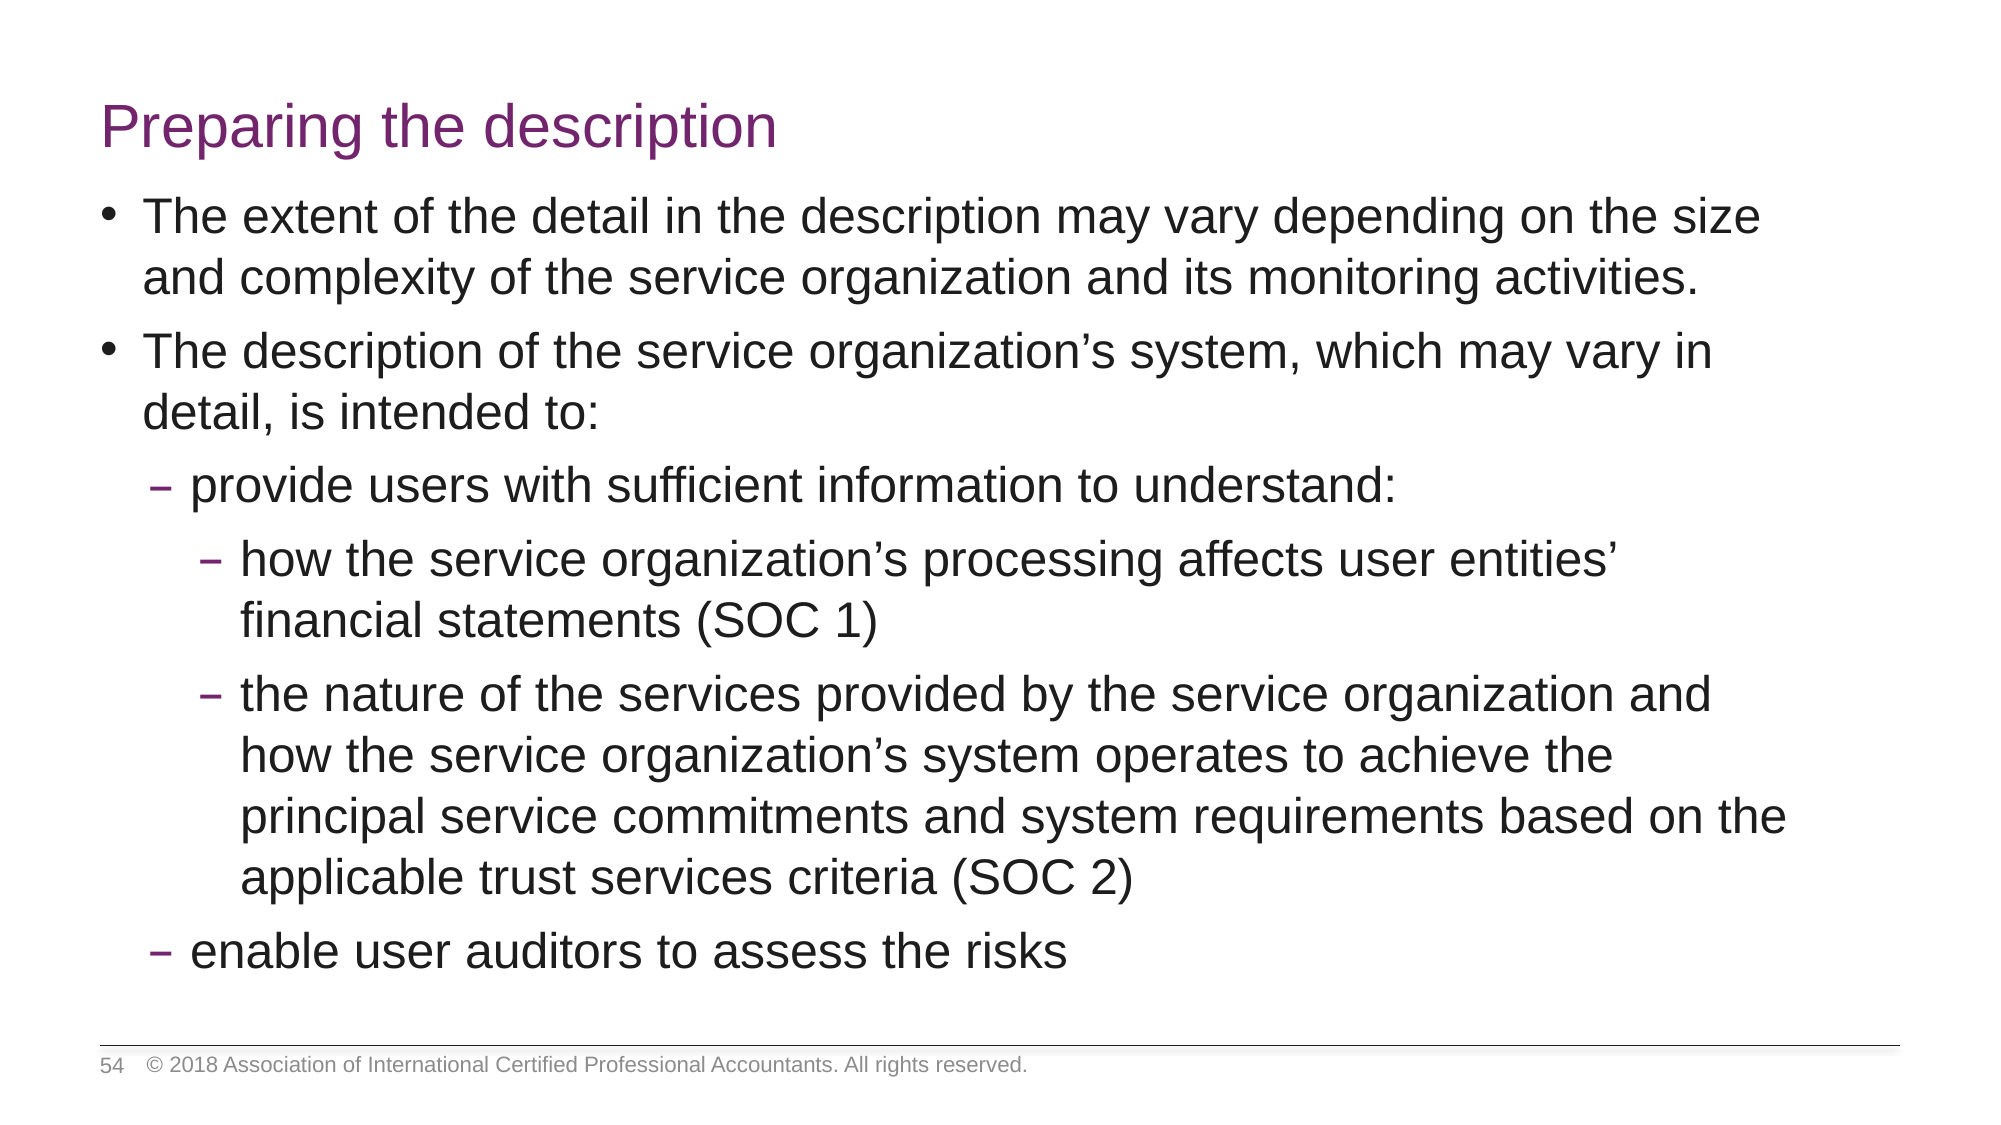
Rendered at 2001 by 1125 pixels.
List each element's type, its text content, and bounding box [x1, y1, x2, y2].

title Preparing the description [100, 30, 1800, 160]
list The extent of the detail in the description may vary depending on the size and complexity of the service organization and its monitoring activities. The description of the service organization’s system, which may vary in detail, is intended to: provide users with sufficient information to understand: how the service organization’s processing affects user entities’ financial statements (SOC 1) the nature of the services provided by the service organization and how the service organization’s system operates to achieve the principal service commitments and system requirements based on the applicable trust services criteria (SOC 2) enable user auditors to assess the risks [100, 182, 1800, 915]
footer © 2018 Association of International Certified Professional Accountants. All rights reserved. [147, 1050, 1900, 1111]
slide_number 54 [99, 1050, 147, 1111]
